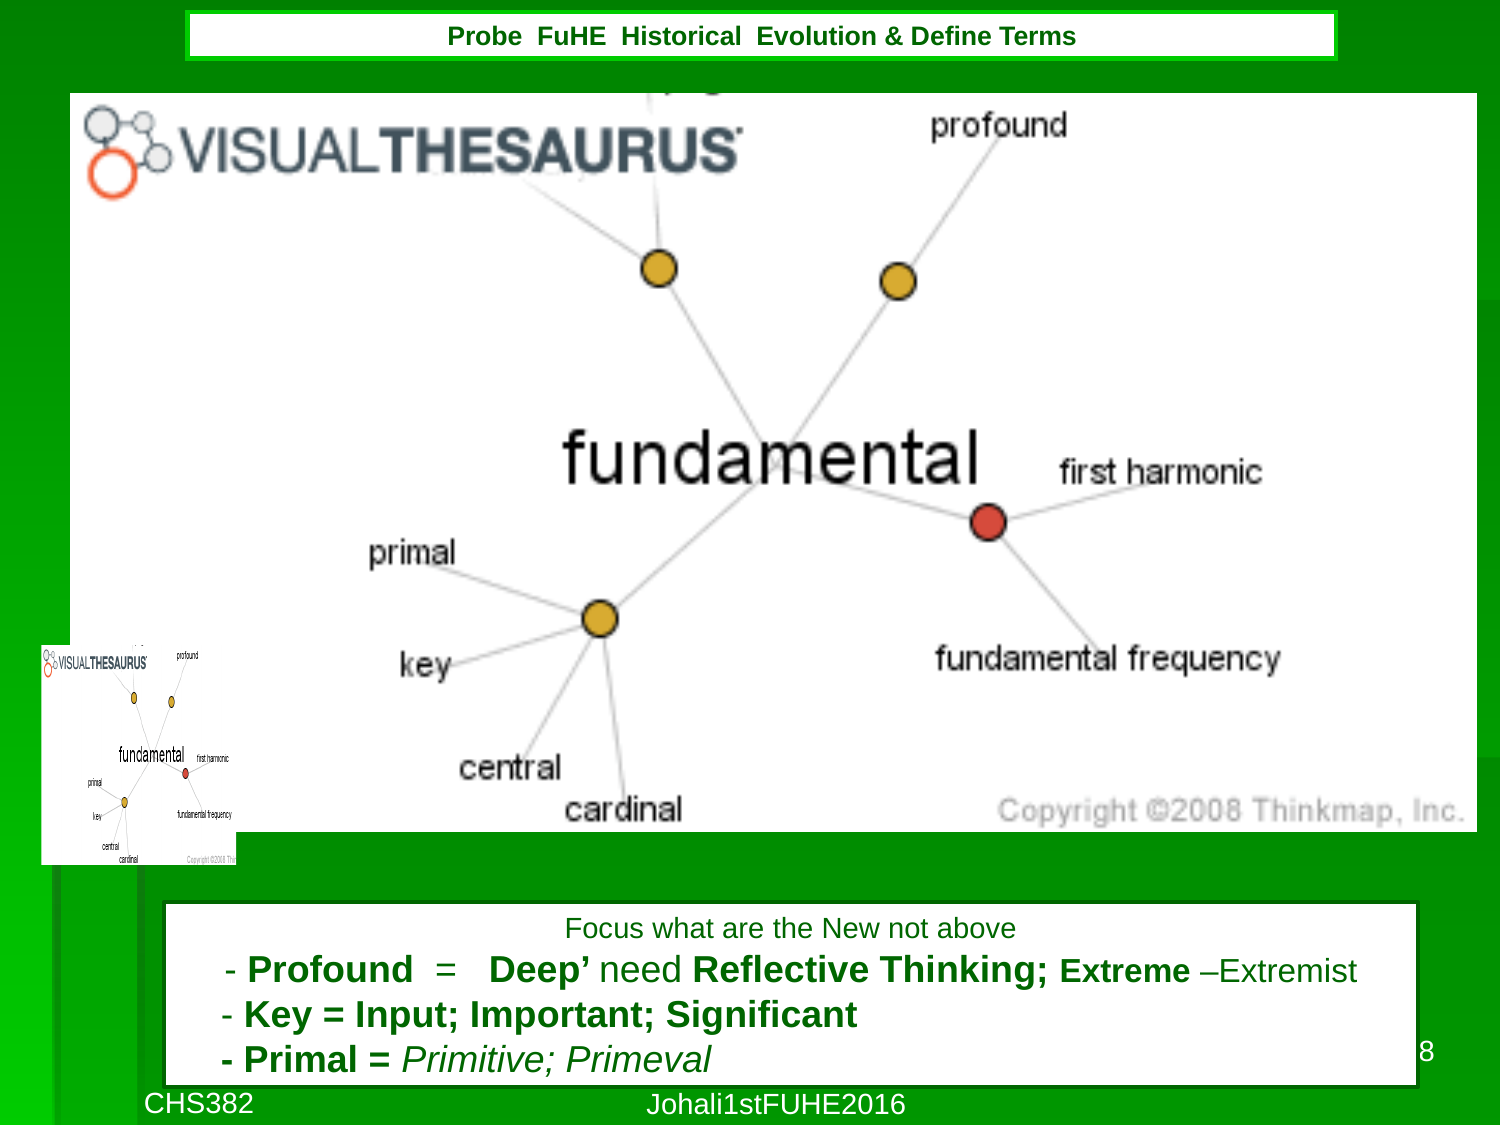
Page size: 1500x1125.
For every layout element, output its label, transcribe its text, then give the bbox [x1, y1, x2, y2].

slide_number CHS382 [128, 1076, 442, 1125]
slide_number 18 [1137, 1024, 1451, 1103]
title Probe FuHE Historical Evolution & Define Terms [185, 10, 1338, 61]
footer Johali1stFUHE2016 [538, 1077, 1015, 1125]
text_box Focus what are the New not above - Profound = Deep’ need Reflective Thinking; Extreme –Extremist - Key = Input; Important; Significant - Primal = Primitive; Primeval [162, 900, 1420, 1089]
picture [41, 93, 1477, 865]
